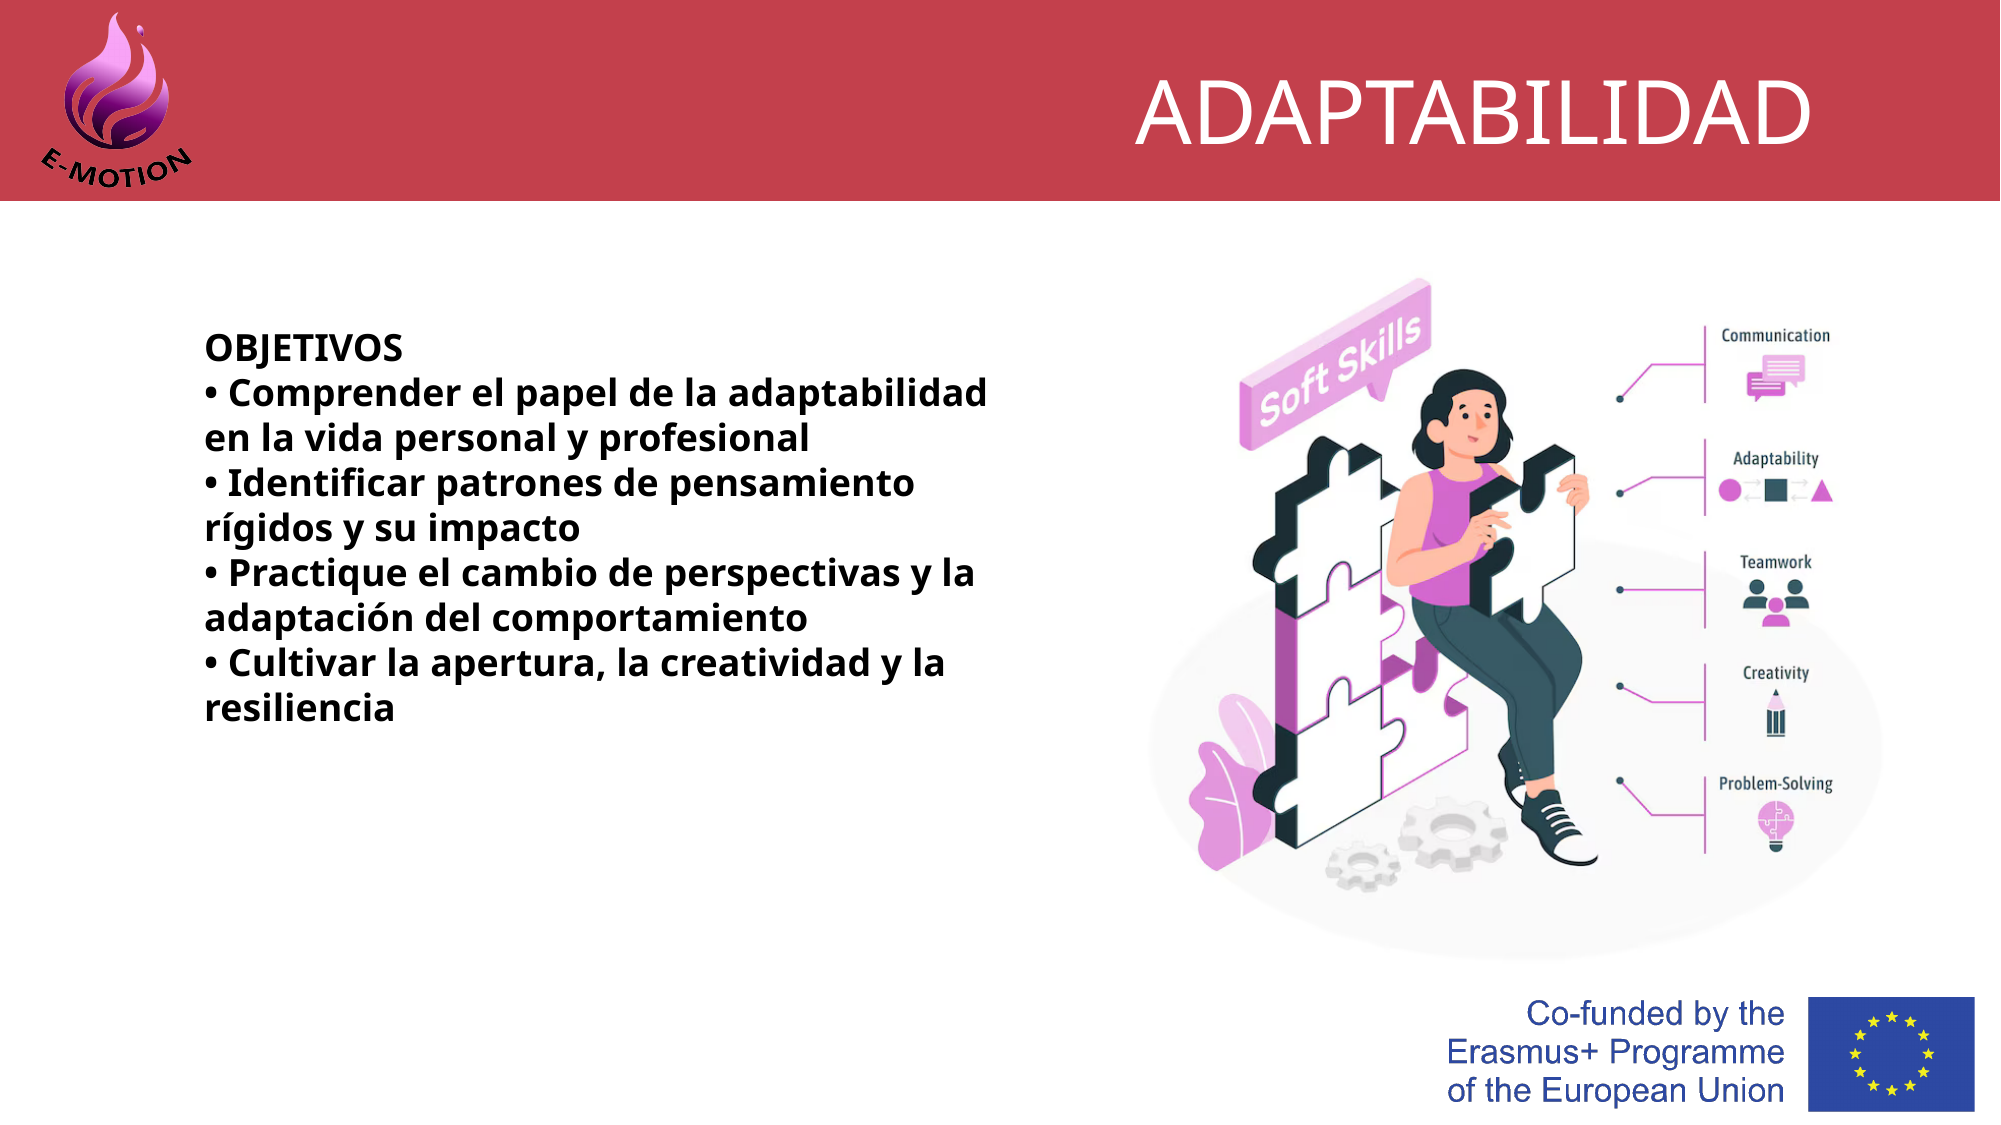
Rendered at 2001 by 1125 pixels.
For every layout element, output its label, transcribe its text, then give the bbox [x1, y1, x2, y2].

picture [0, 0, 253, 247]
text_box OBJETIVOS • Comprender el papel de la adaptabilidad en la vida personal y profesional • Identificar patrones de pensamiento rígidos y su impacto • Practique el cambio de perspectivas y la adaptación del comportamiento • Cultivar la apertura, la creatividad y la resiliencia [189, 316, 1043, 737]
picture [1139, 231, 1892, 984]
text_box ADAPTABILIDAD [572, 41, 1831, 317]
picture [1396, 995, 1975, 1116]
